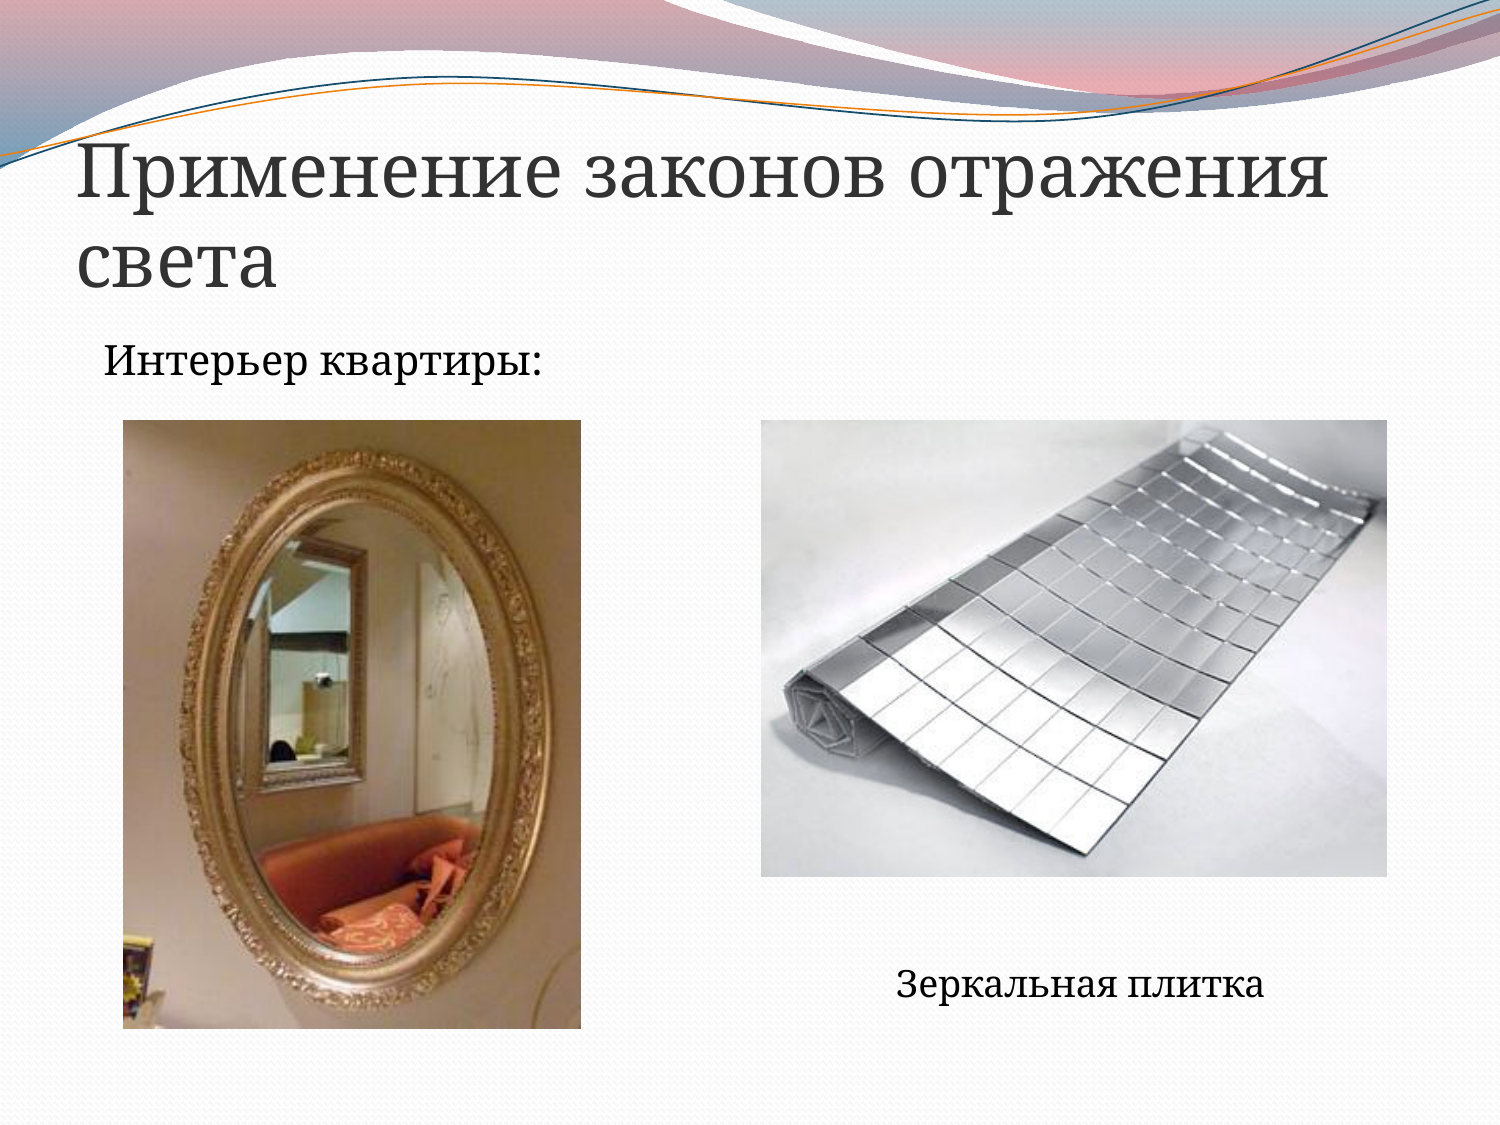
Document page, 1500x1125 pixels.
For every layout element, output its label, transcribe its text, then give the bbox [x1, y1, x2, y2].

text_box Зеркальная плитка [773, 952, 1388, 1012]
title Применение законов отражения света [75, 115, 1425, 303]
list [123, 420, 581, 1030]
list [761, 420, 1387, 878]
text_box Интерьер квартиры: [88, 326, 727, 392]
